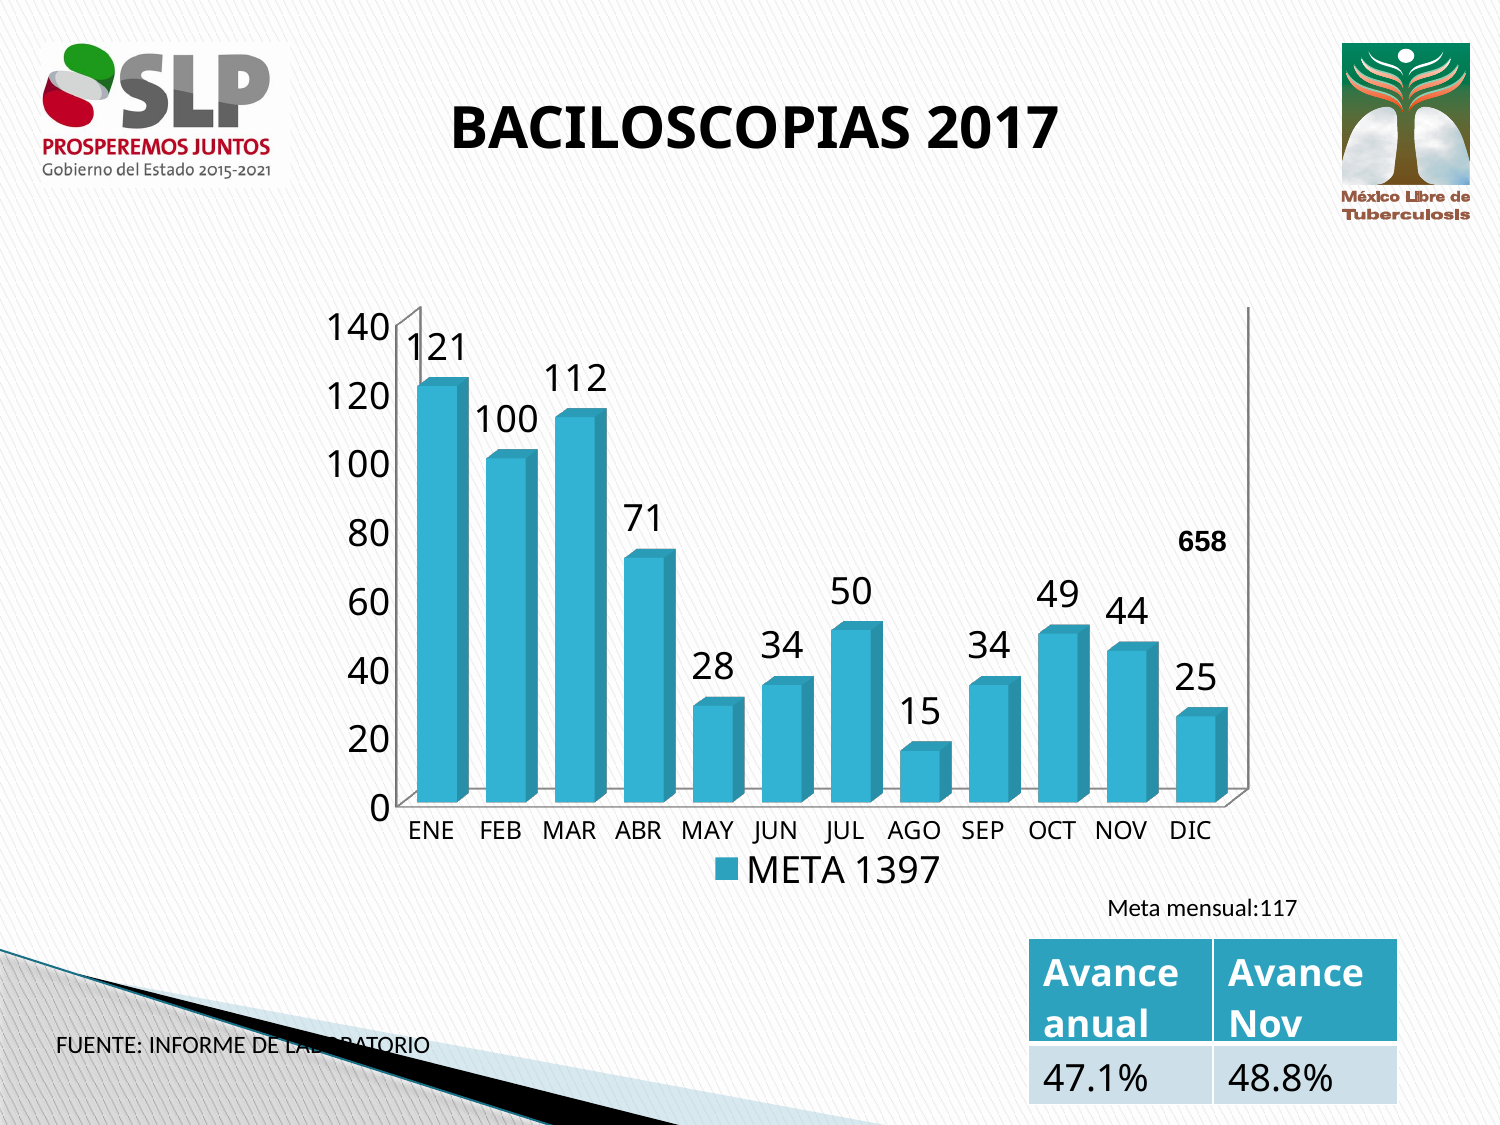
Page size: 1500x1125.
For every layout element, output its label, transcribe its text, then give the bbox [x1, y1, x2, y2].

text_box FUENTE: INFORME DE LABORATORIO [41, 1021, 464, 1067]
picture [40, 42, 290, 188]
text_box BACILOSCOPIAS 2017 [164, 83, 1346, 270]
table_cell 47.1% [1029, 1046, 1212, 1104]
table_header Avance anual [1029, 939, 1212, 1041]
chart [292, 210, 1294, 908]
text_box Meta mensual:117 [1092, 884, 1317, 929]
picture [1340, 42, 1471, 221]
table_header Avance Nov [1214, 939, 1397, 1041]
table_cell 48.8% [1214, 1046, 1397, 1104]
